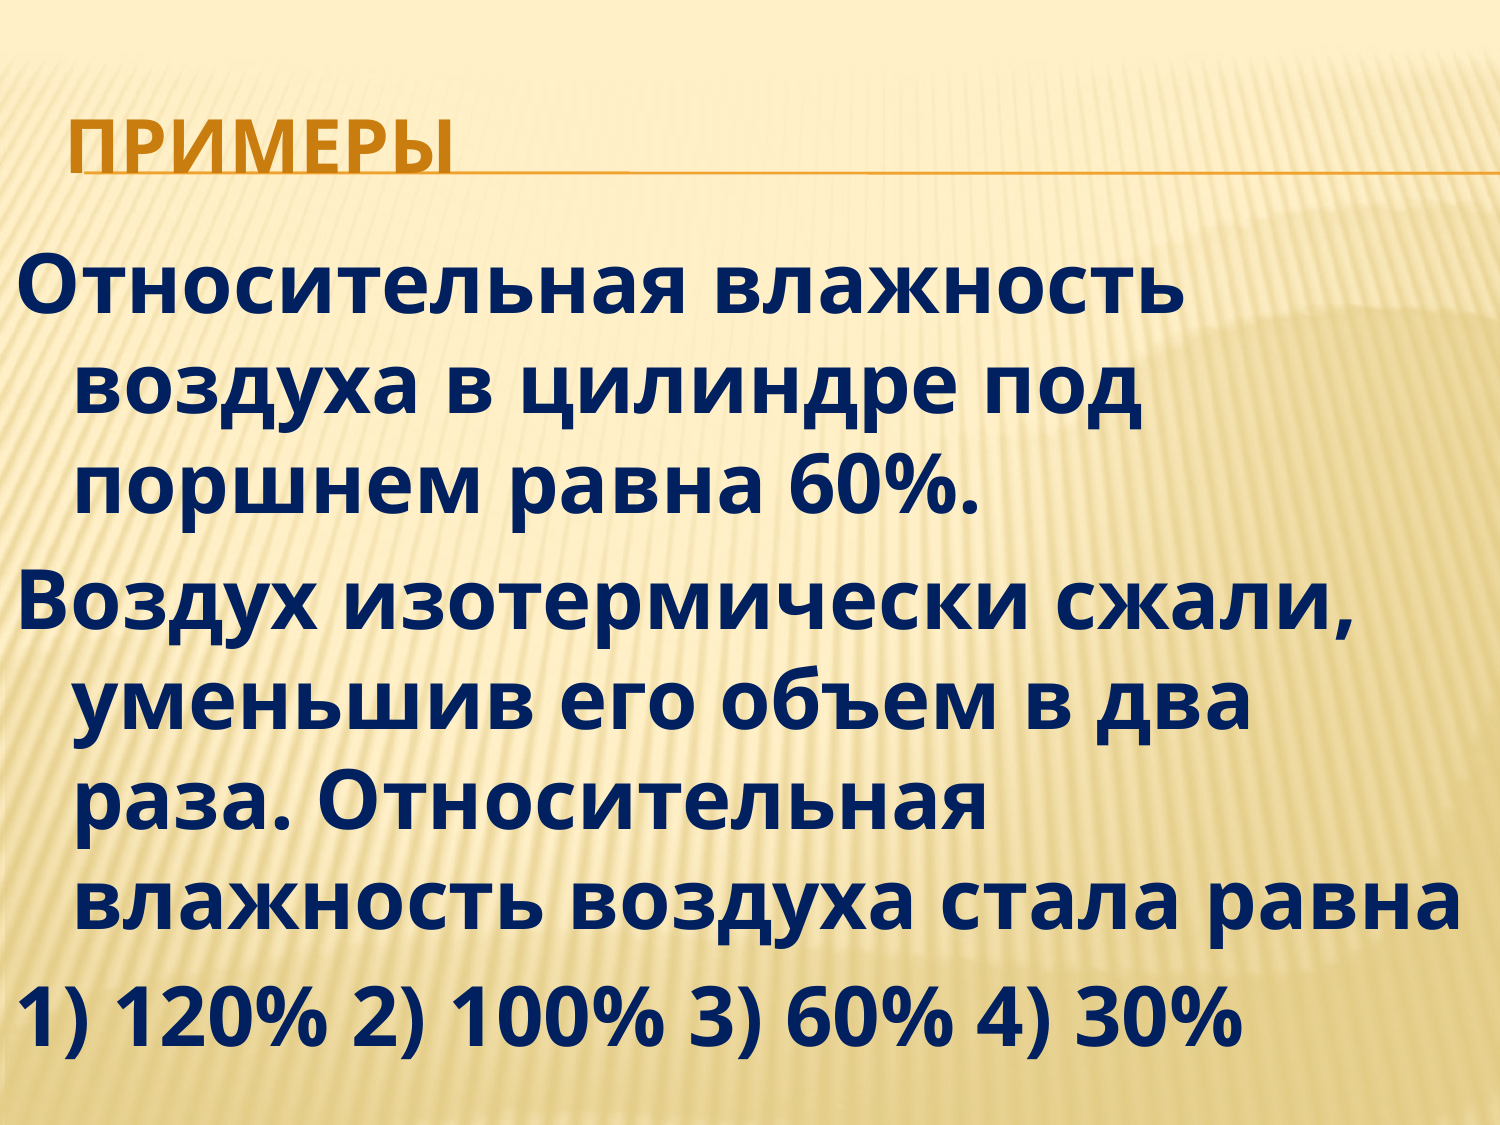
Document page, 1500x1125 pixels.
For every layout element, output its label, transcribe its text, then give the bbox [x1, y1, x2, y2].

list Относительная влажность воздуха в цилиндре под поршнем равна 60%. Воздух изотермически сжали, уменьшив его объем в два раза. Относительная влажность воздуха стала равна 1) 120% 2) 100% 3) 60% 4) 30% [0, 222, 1500, 1102]
title ПРИМЕРЫ [50, 75, 1475, 213]
